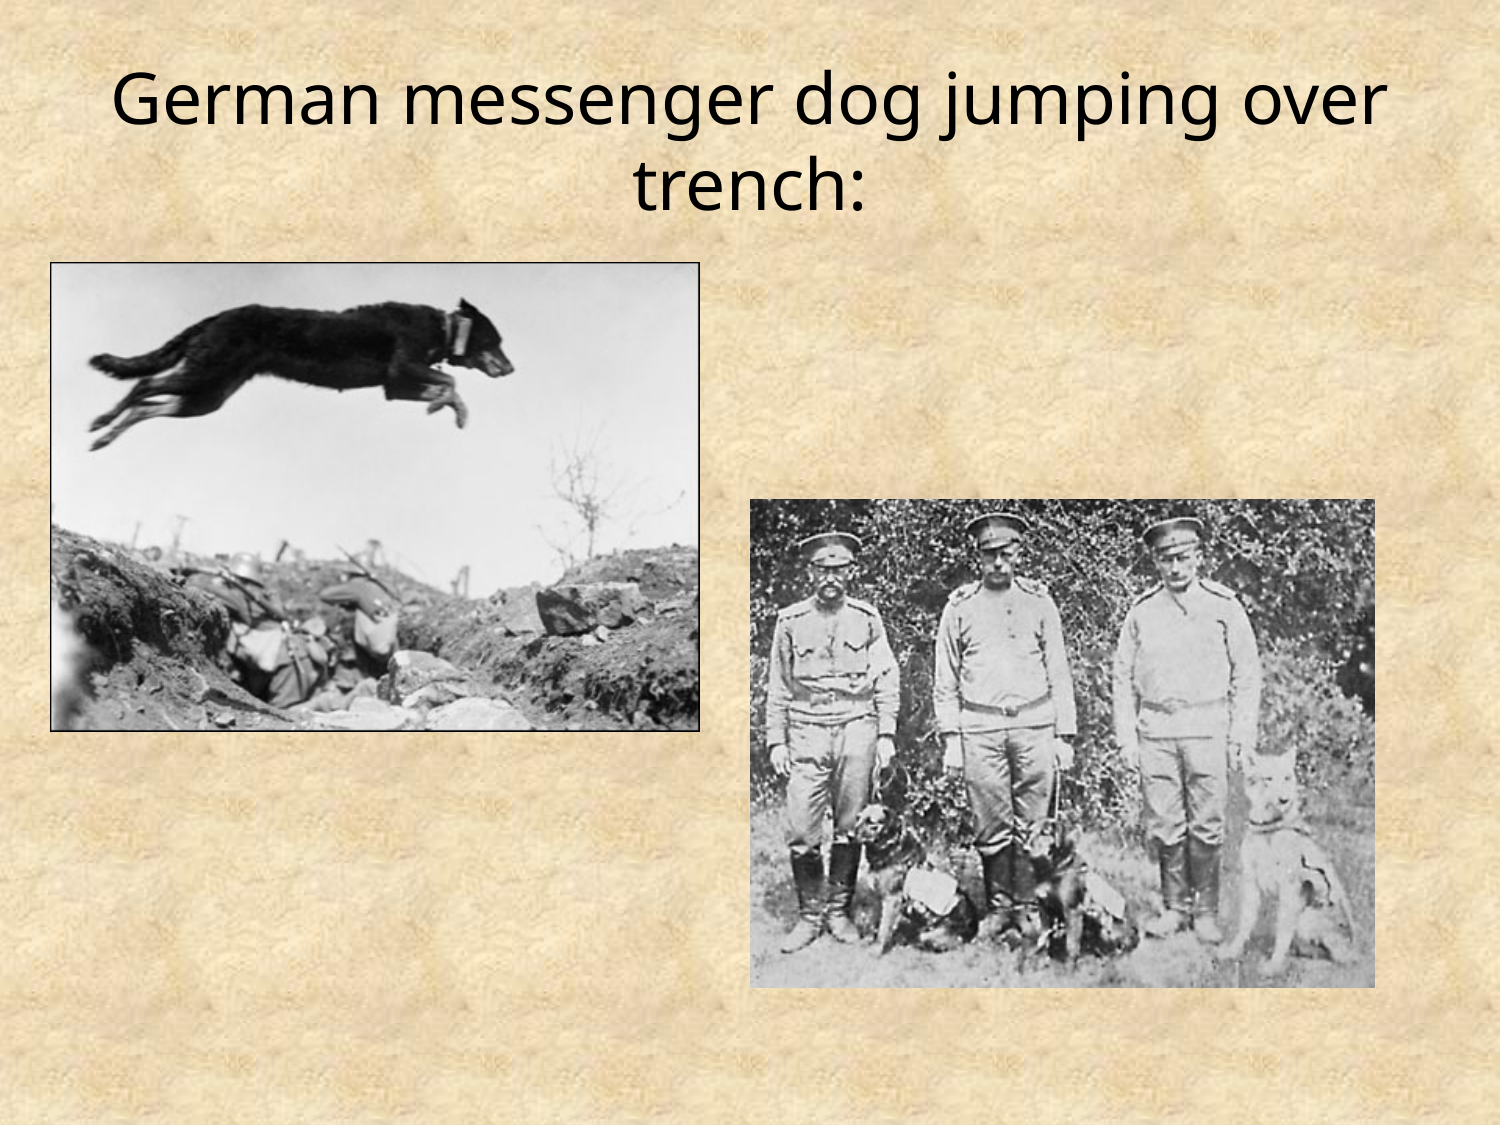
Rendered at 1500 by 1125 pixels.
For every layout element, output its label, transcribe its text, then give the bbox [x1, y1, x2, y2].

title German messenger dog jumping over trench: [75, 45, 1425, 233]
picture [0, 0, 1500, 1125]
